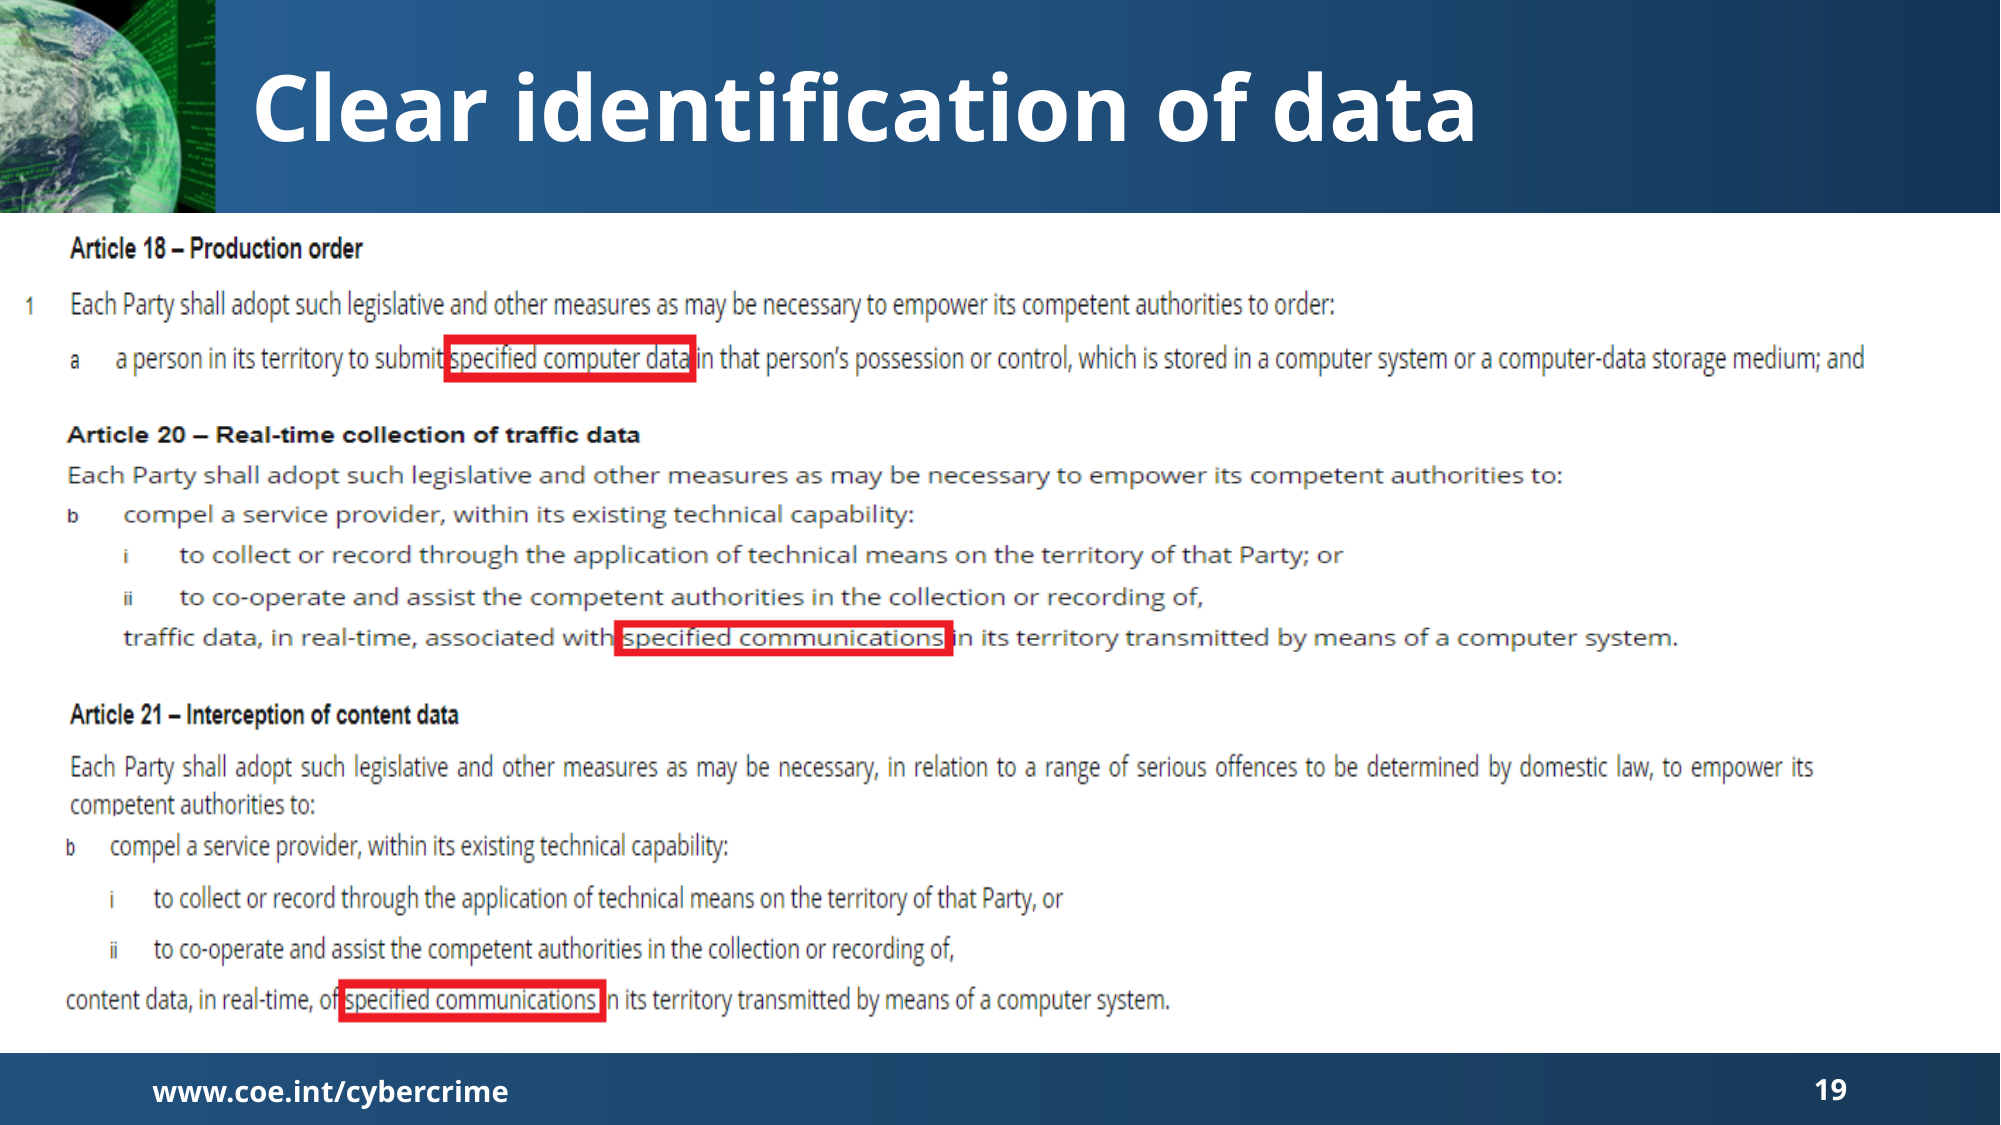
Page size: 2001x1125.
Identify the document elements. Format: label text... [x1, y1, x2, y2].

title Clear identification of data [236, 18, 1587, 206]
slide_number 19 [1412, 1061, 1863, 1121]
picture [56, 687, 1821, 1034]
picture [0, 0, 2000, 213]
slide_number www.coe.int/cybercrime [137, 1061, 588, 1121]
picture [49, 422, 1691, 658]
picture [15, 225, 1874, 393]
